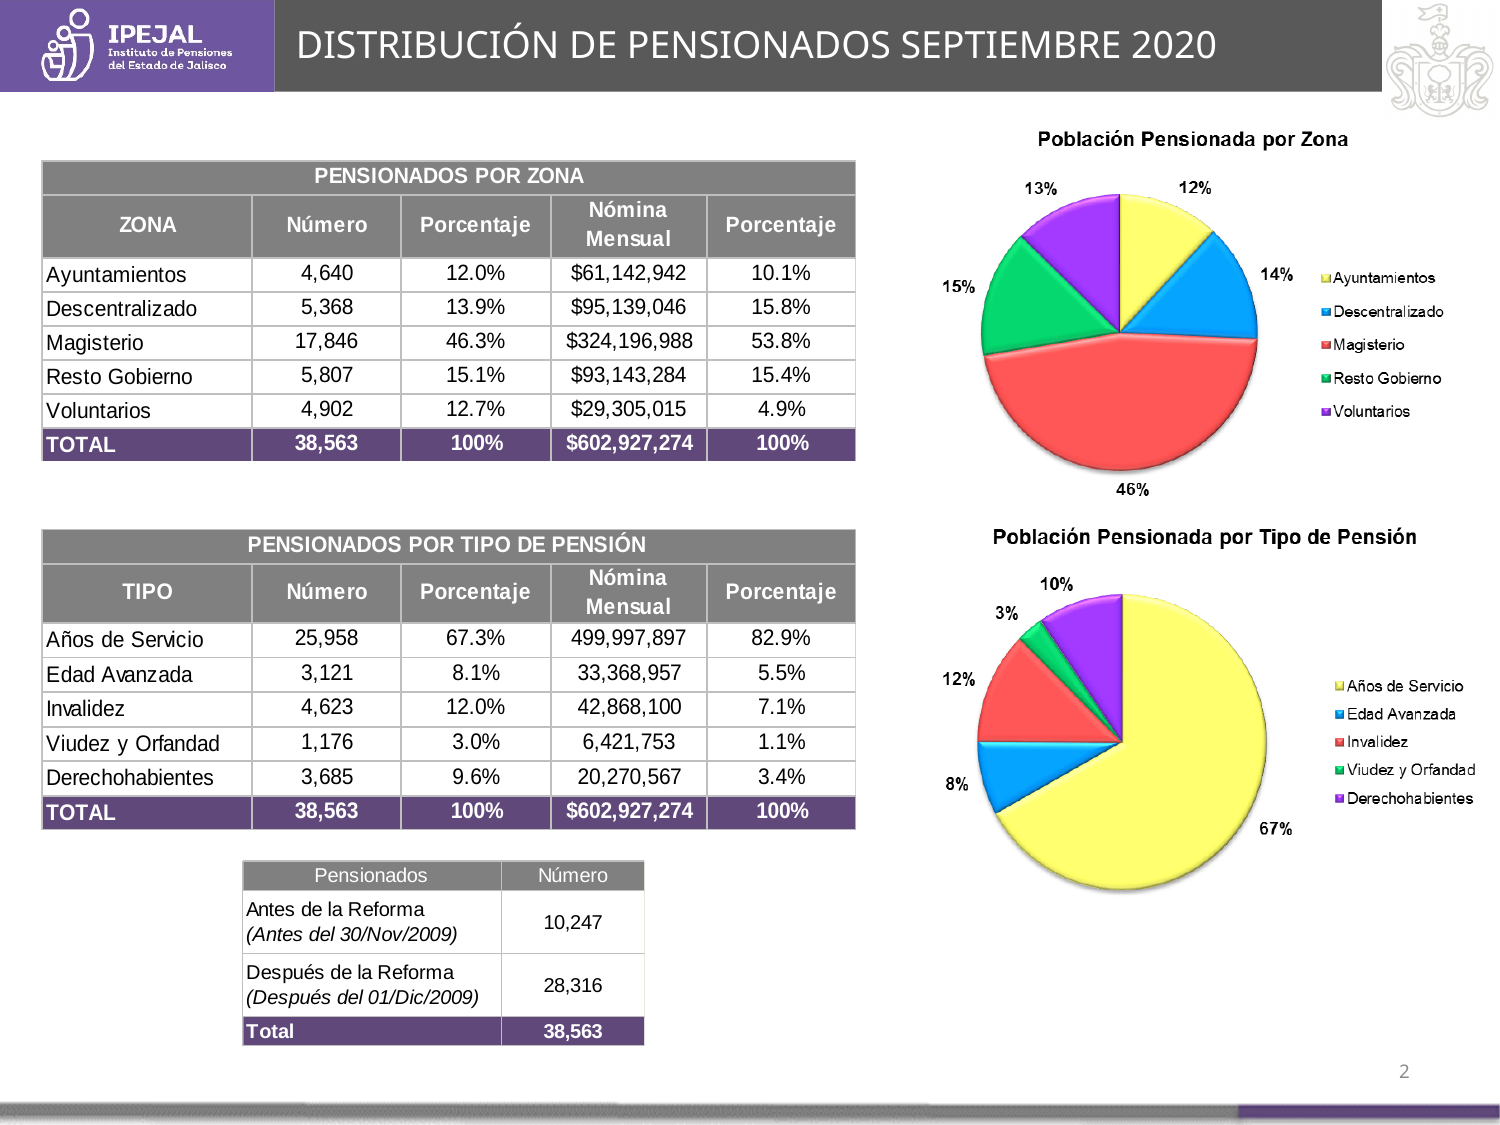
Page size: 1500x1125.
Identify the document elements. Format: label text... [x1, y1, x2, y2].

picture [897, 113, 1493, 933]
picture [41, 528, 858, 832]
picture [0, 1096, 1500, 1125]
picture [242, 860, 646, 1047]
slide_number 2 [1074, 1042, 1425, 1103]
text_box DISTRIBUCIÓN DE PENSIONADOS SEPTIEMBRE 2020 [280, 19, 1378, 74]
picture [41, 160, 858, 463]
picture [0, 0, 275, 92]
